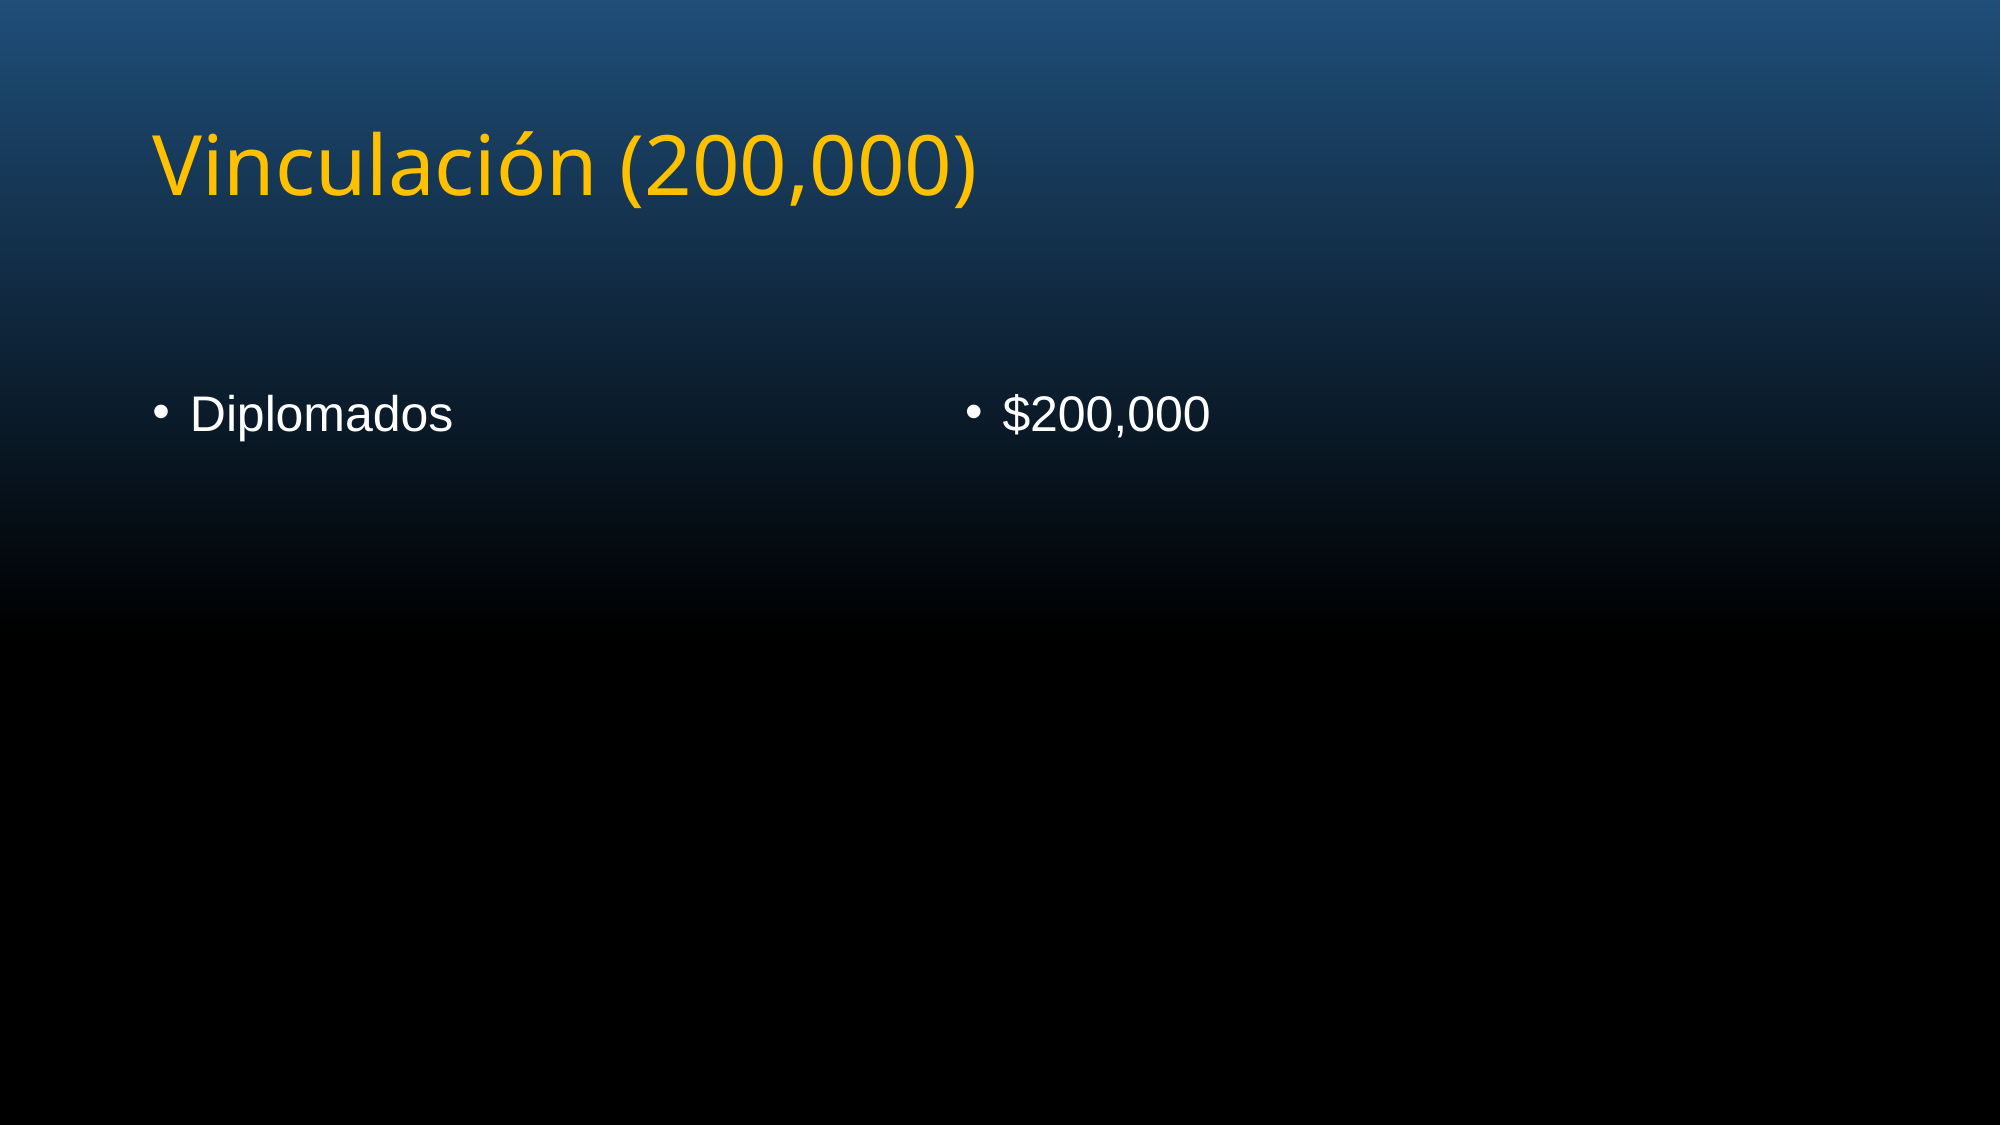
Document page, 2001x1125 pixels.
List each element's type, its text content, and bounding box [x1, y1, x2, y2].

list Diplomados [137, 299, 928, 1070]
title Vinculación (200,000) [137, 59, 1583, 278]
text_box $200,000 [949, 299, 1250, 1070]
